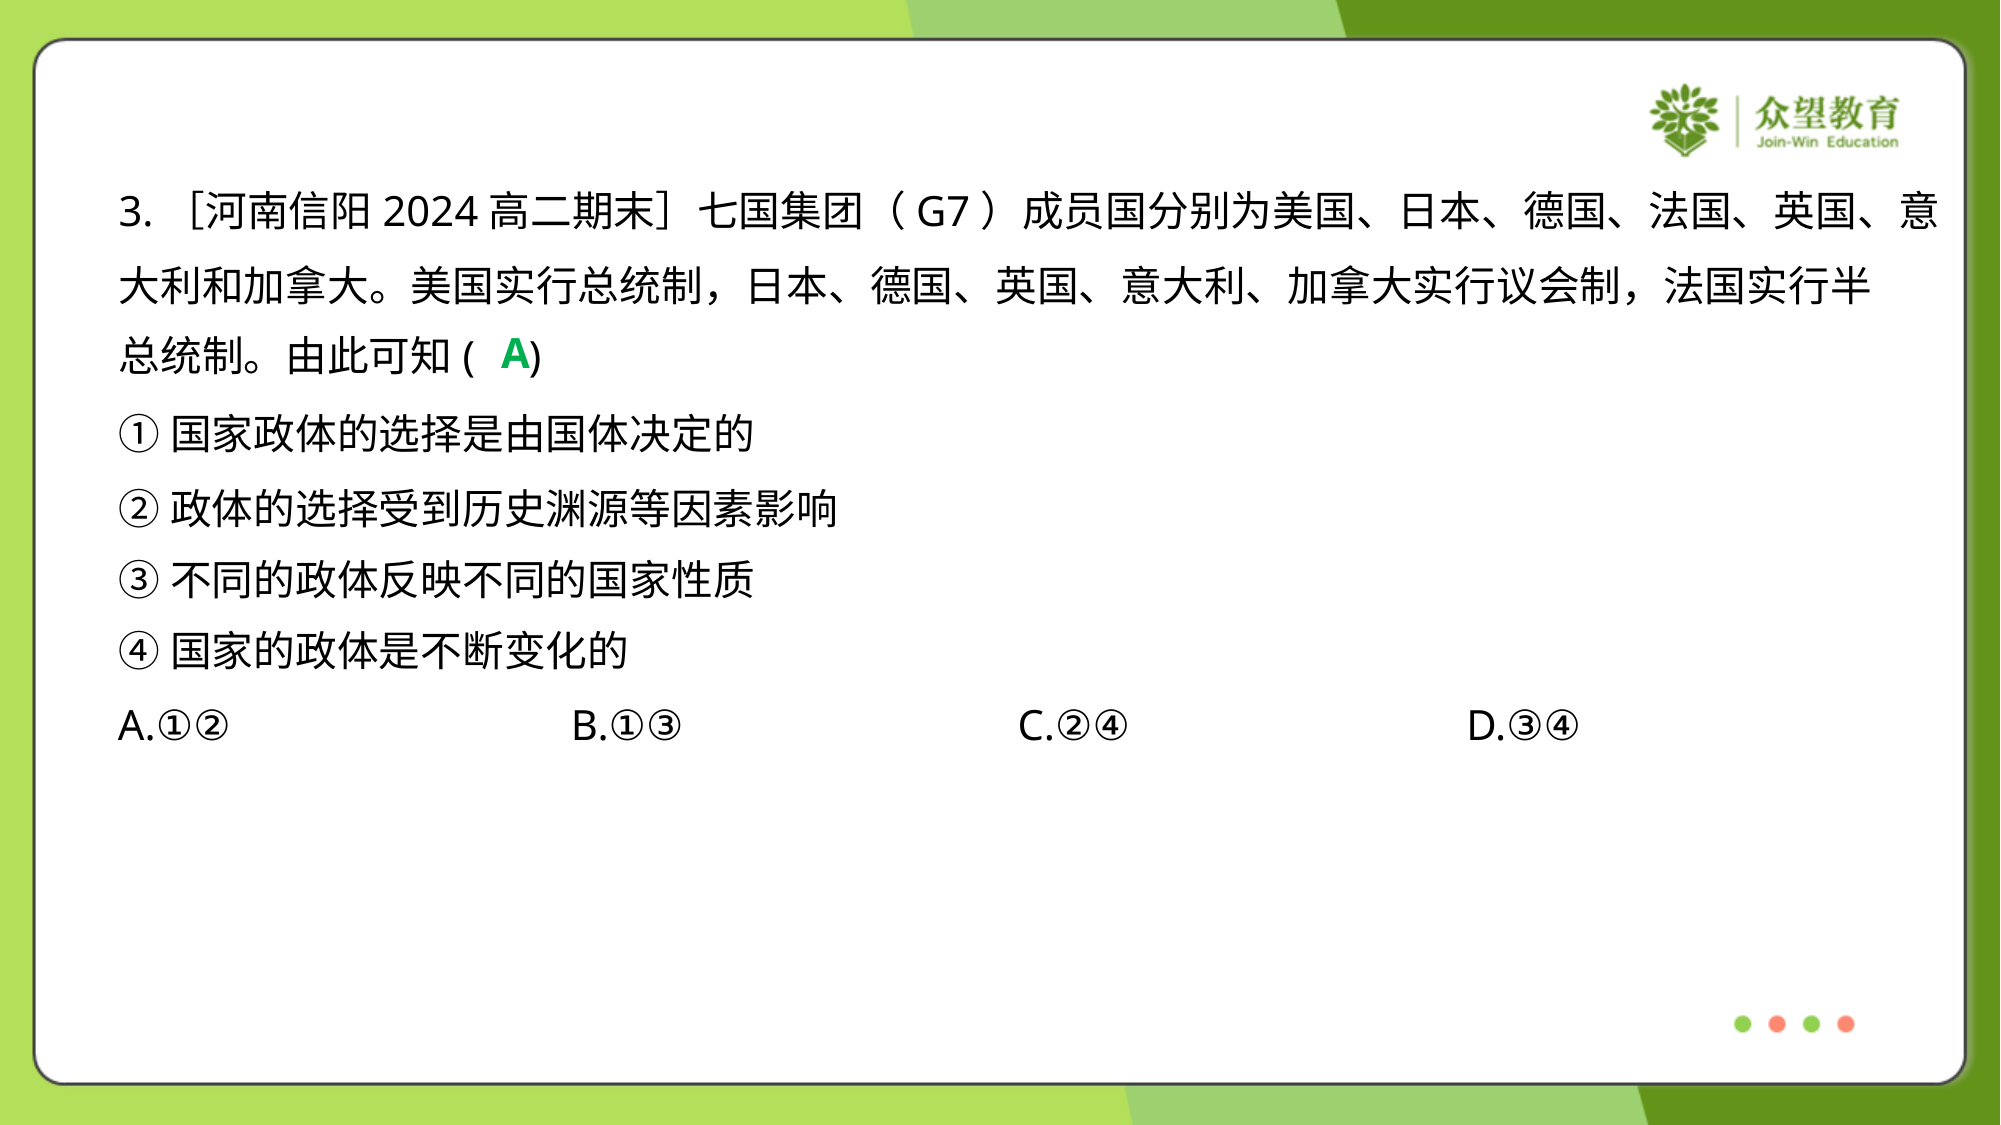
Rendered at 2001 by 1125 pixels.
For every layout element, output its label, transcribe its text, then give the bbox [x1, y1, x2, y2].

text_box 3.［河南信阳2024高二期末］七国集团（G7）成员国分别为美国、日本、德国、法国、英国、意 大利和加拿大。美国实行总统制，日本、德国、英国、意大利、加拿大实行议会制，法国实行半 总统制。由此可知( ) [118, 159, 1883, 373]
text_box ①国家政体的选择是由国体决定的 ②政体的选择受到历史渊源等因素影响 ③不同的政体反映不同的国家性质 ④国家的政体是不断变化的 [118, 382, 1883, 522]
picture [0, 0, 2000, 1125]
text_box A.①② B.①③ C.②④ D.③④ [117, 673, 1882, 740]
text_box A [484, 306, 547, 371]
